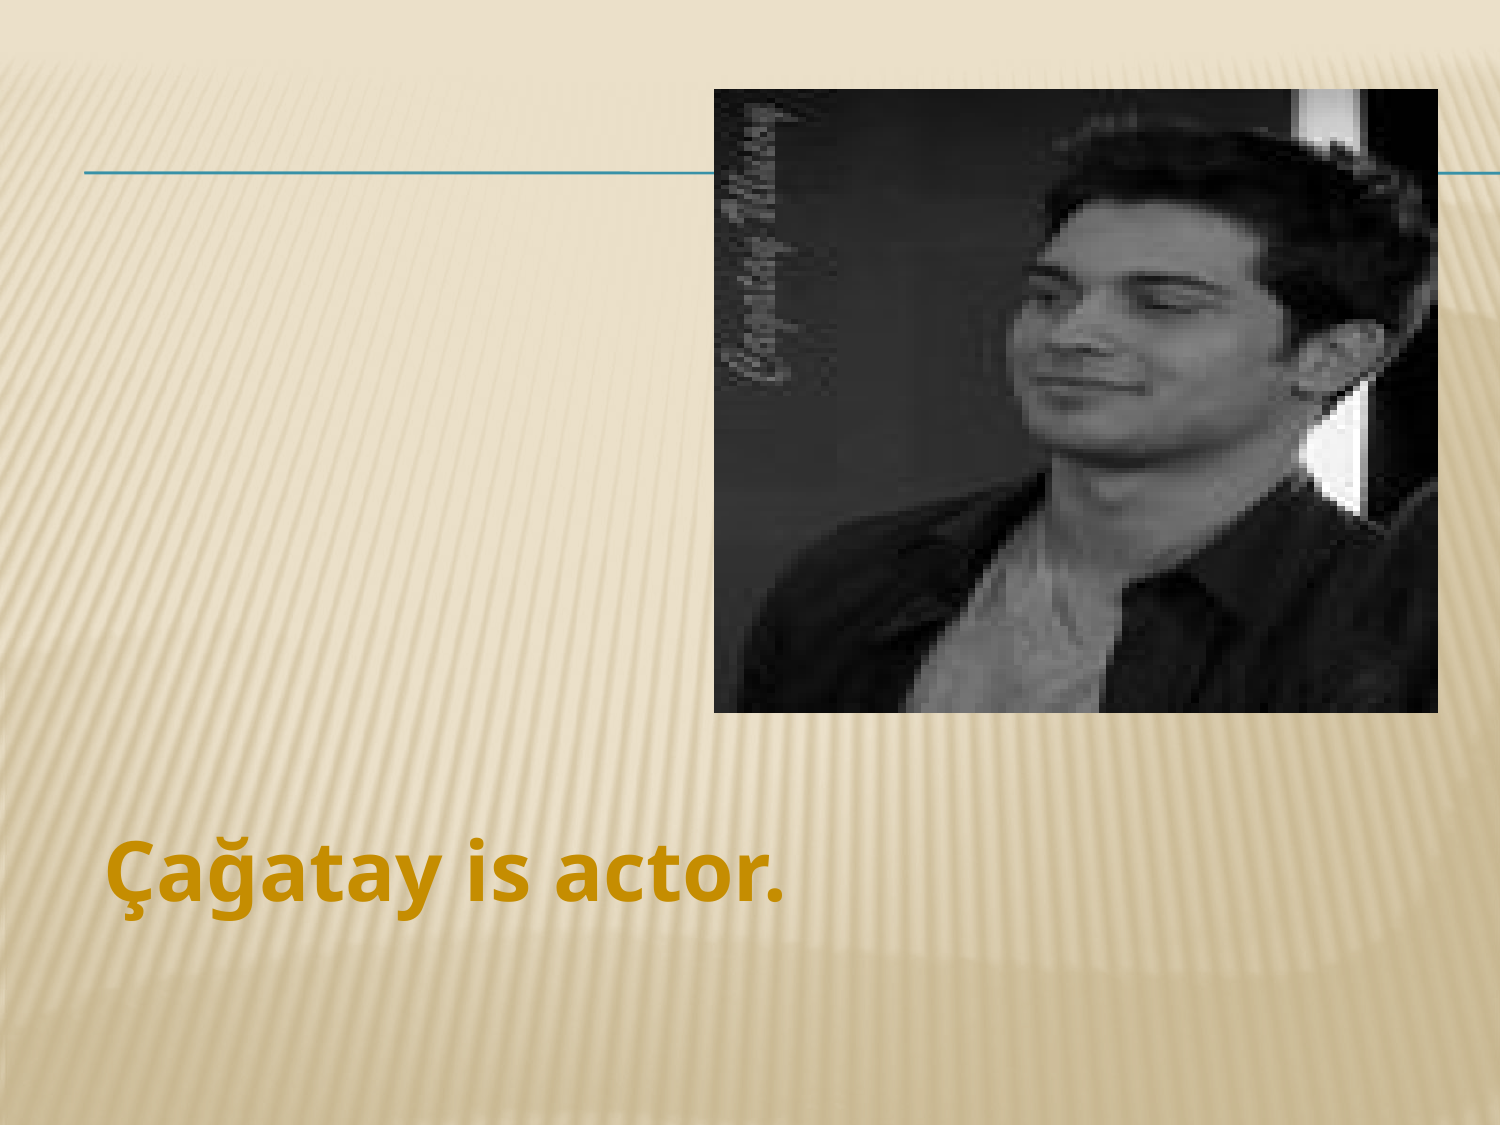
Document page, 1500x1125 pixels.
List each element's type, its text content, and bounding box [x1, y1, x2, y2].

picture [714, 89, 1438, 713]
list Çağatay is actor. [88, 810, 1466, 1025]
